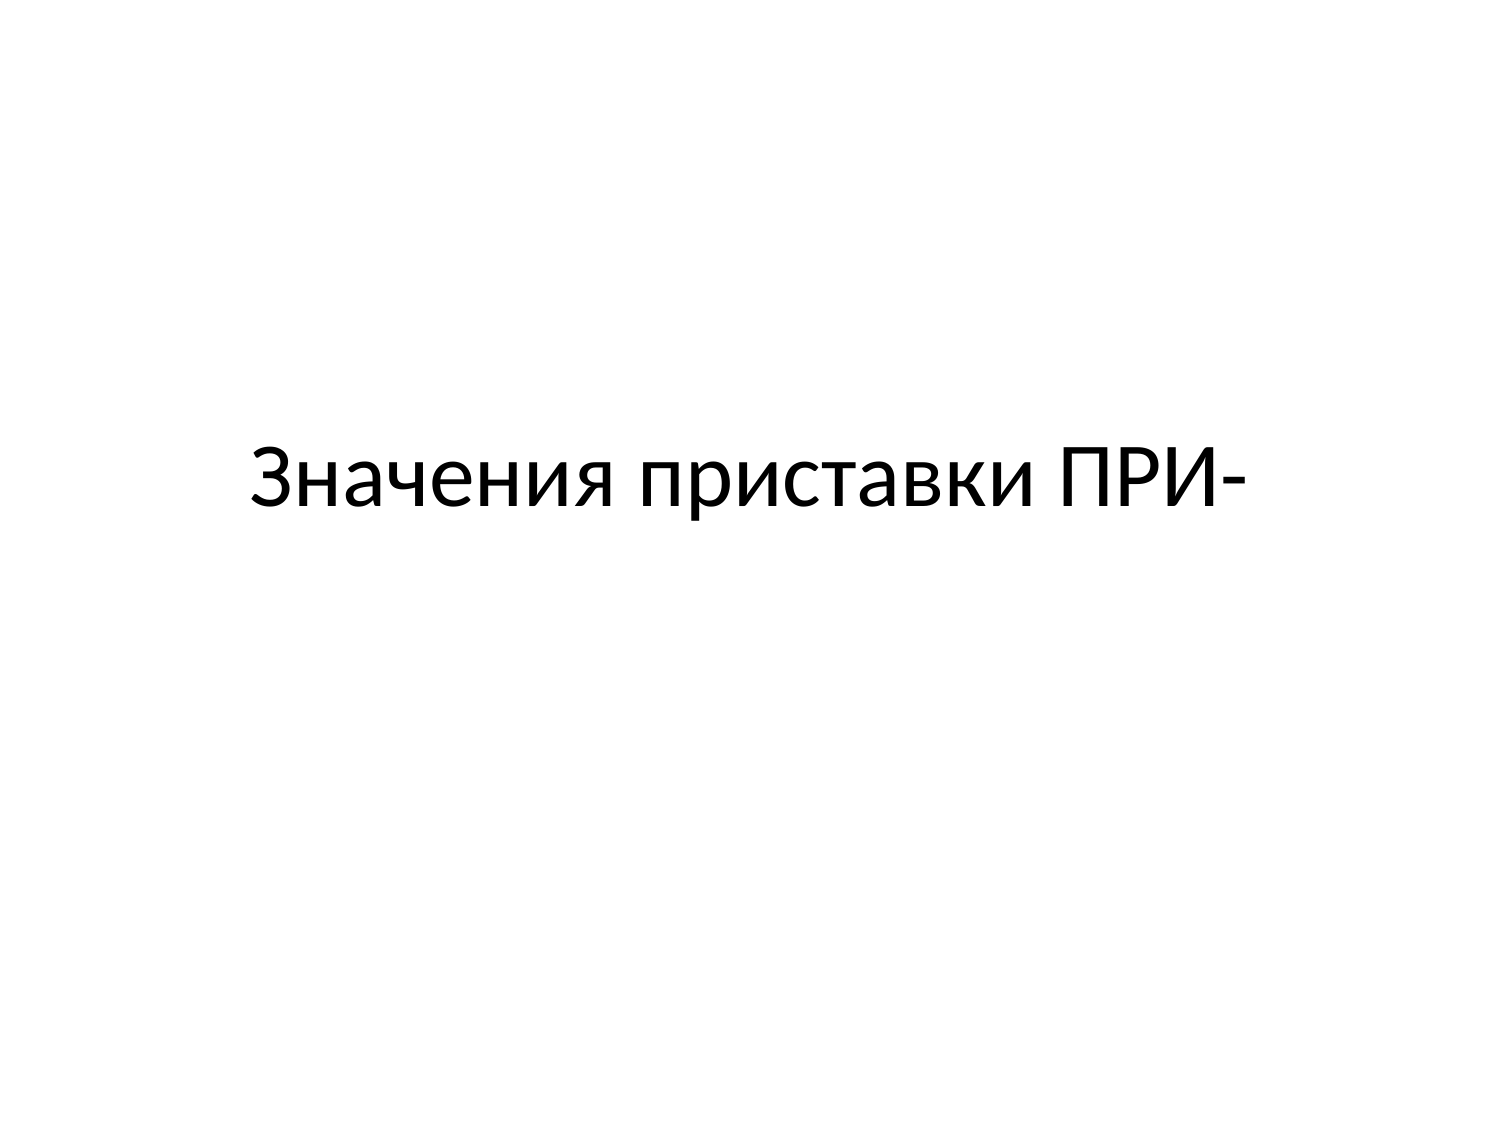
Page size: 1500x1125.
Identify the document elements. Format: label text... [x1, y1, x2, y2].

title Значения приставки ПРИ- [112, 349, 1388, 591]
